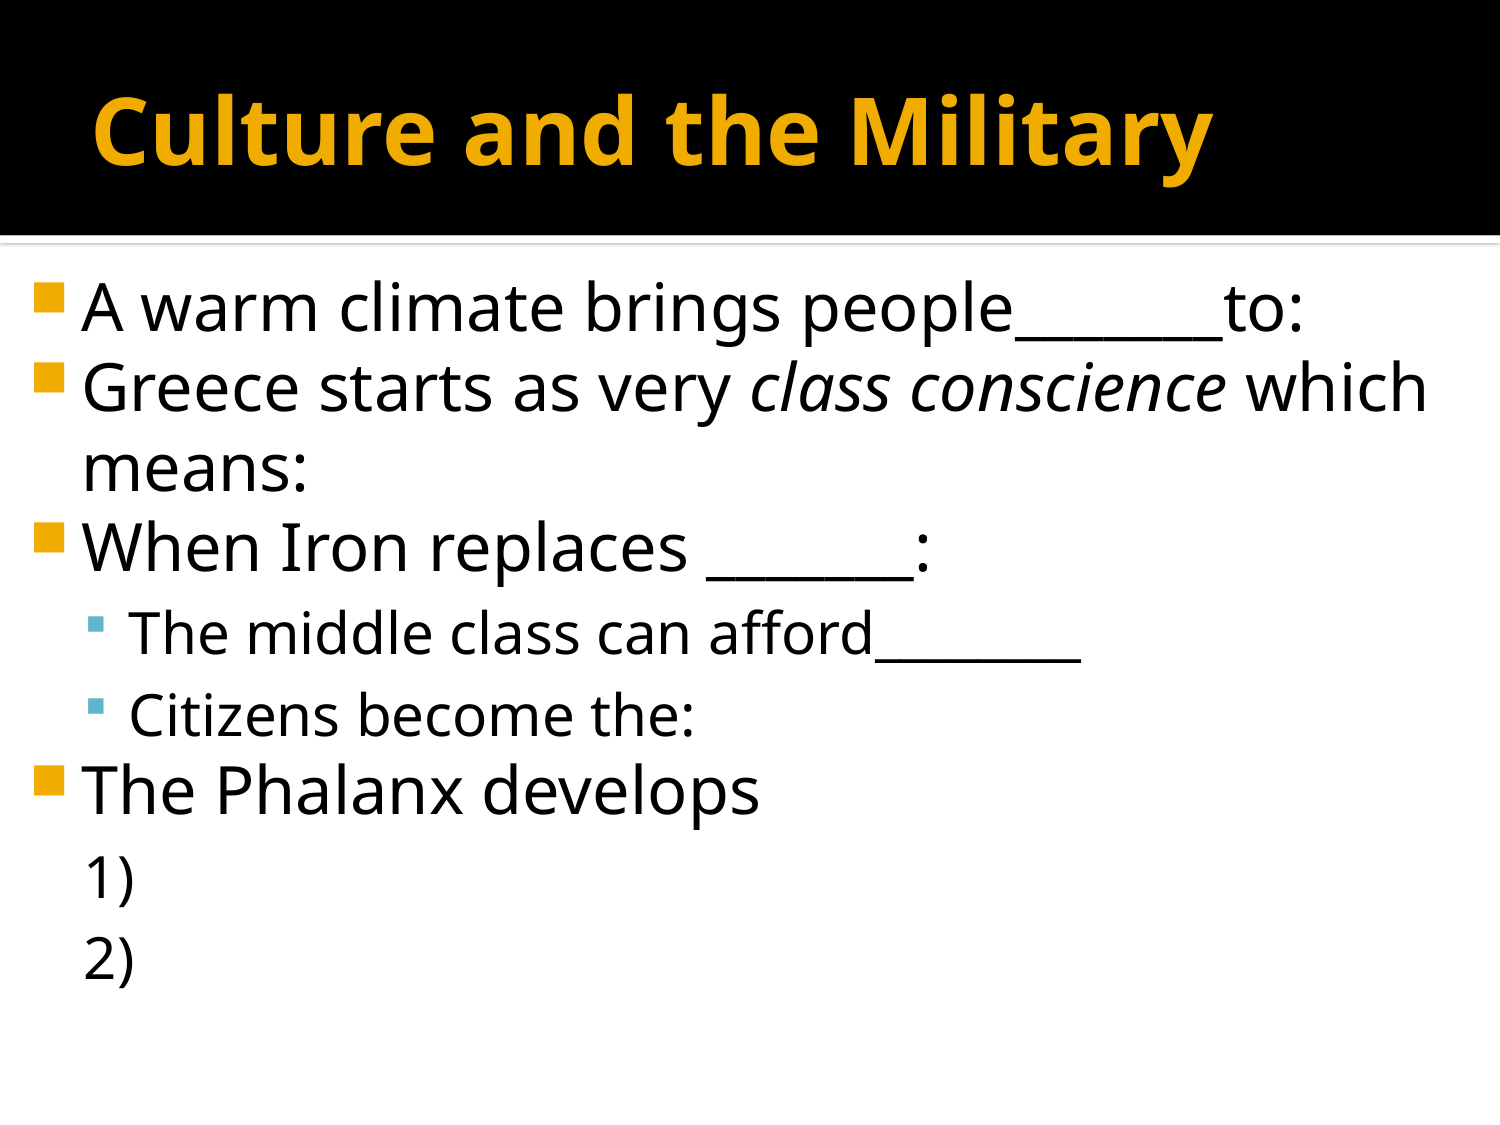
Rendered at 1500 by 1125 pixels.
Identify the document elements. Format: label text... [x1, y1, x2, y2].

list A warm climate brings people_______to: Greece starts as very class conscience which means: When Iron replaces _______: The middle class can afford________ Citizens become the: The Phalanx develops 1) 2) [0, 249, 1500, 1125]
title Culture and the Military [75, 25, 1425, 231]
